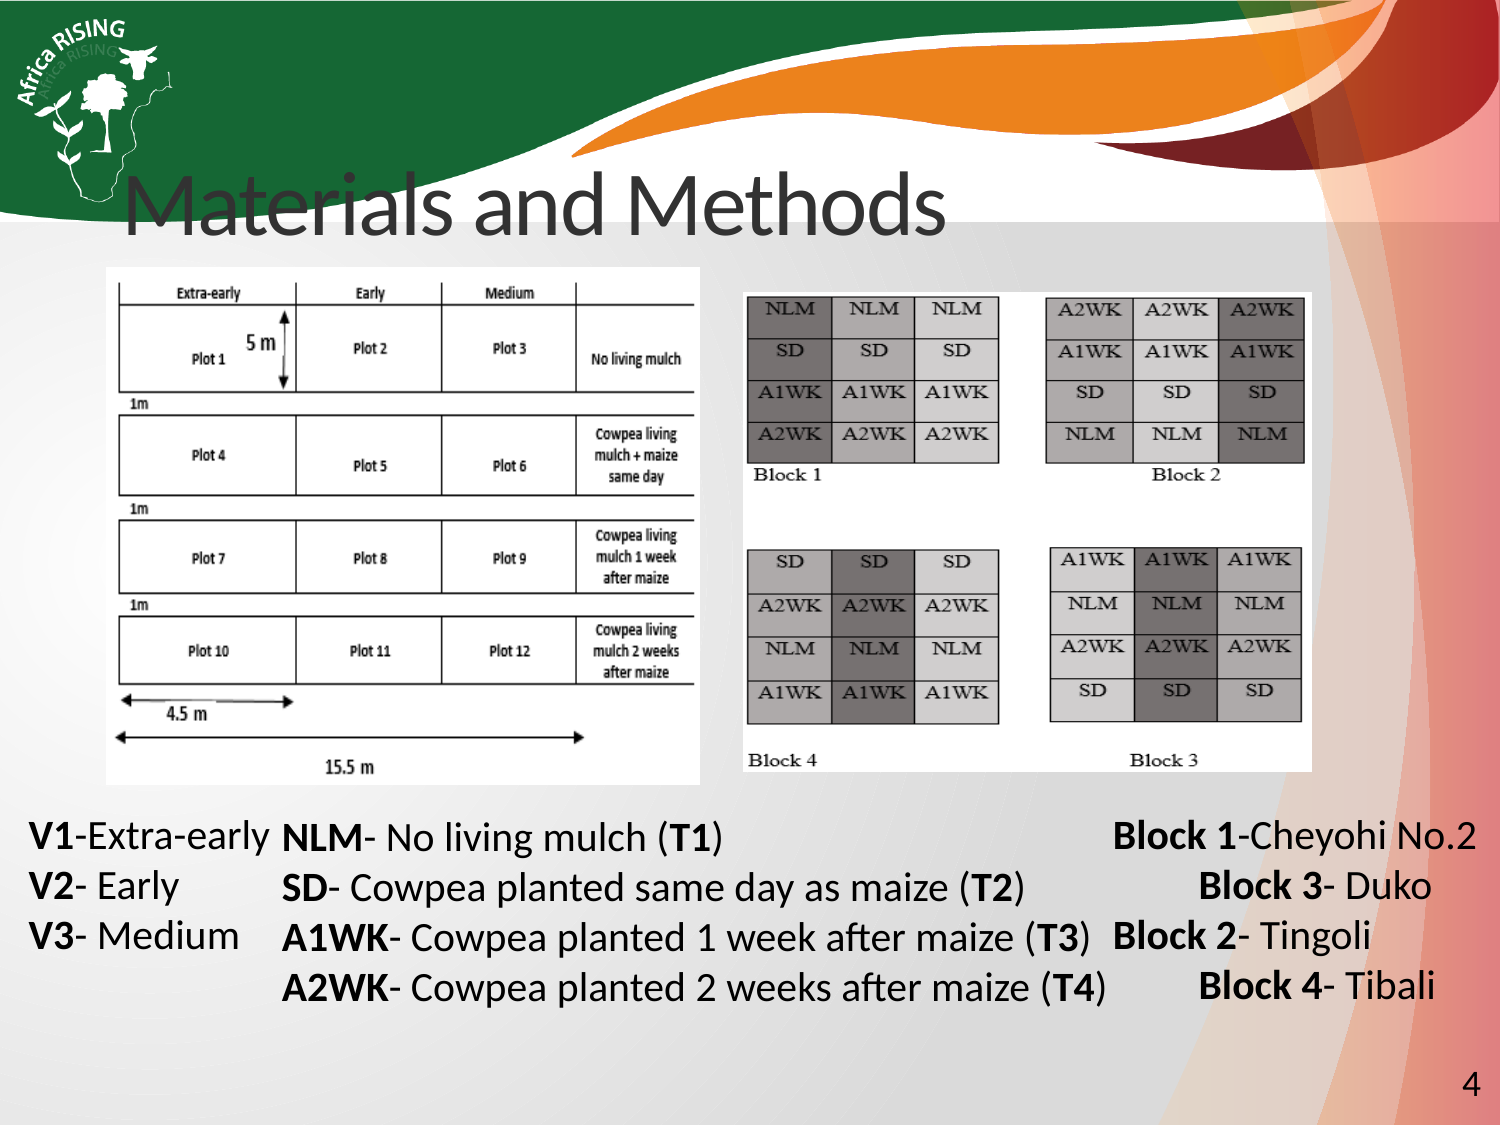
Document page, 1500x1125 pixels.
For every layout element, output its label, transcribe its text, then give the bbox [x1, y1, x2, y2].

text_box Block 1-Cheyohi No.2 Block 3- Duko Block 2- Tingoli Block 4- Tibali [1098, 800, 1500, 1016]
picture [105, 266, 701, 786]
picture [742, 291, 1313, 772]
picture [0, 0, 1301, 222]
slide_number 4 [1391, 1038, 1482, 1125]
text_box NLM- No living mulch (T1) SD- Cowpea planted same day as maize (T2) A1WK- Cowpea planted 1 week after maize (T3) A2WK- Cowpea planted 2 weeks after maize (T4) [267, 801, 1123, 1017]
title Materials and Methods [121, 140, 1392, 254]
text_box V1-Extra-early V2- Early V3- Medium [13, 800, 286, 966]
